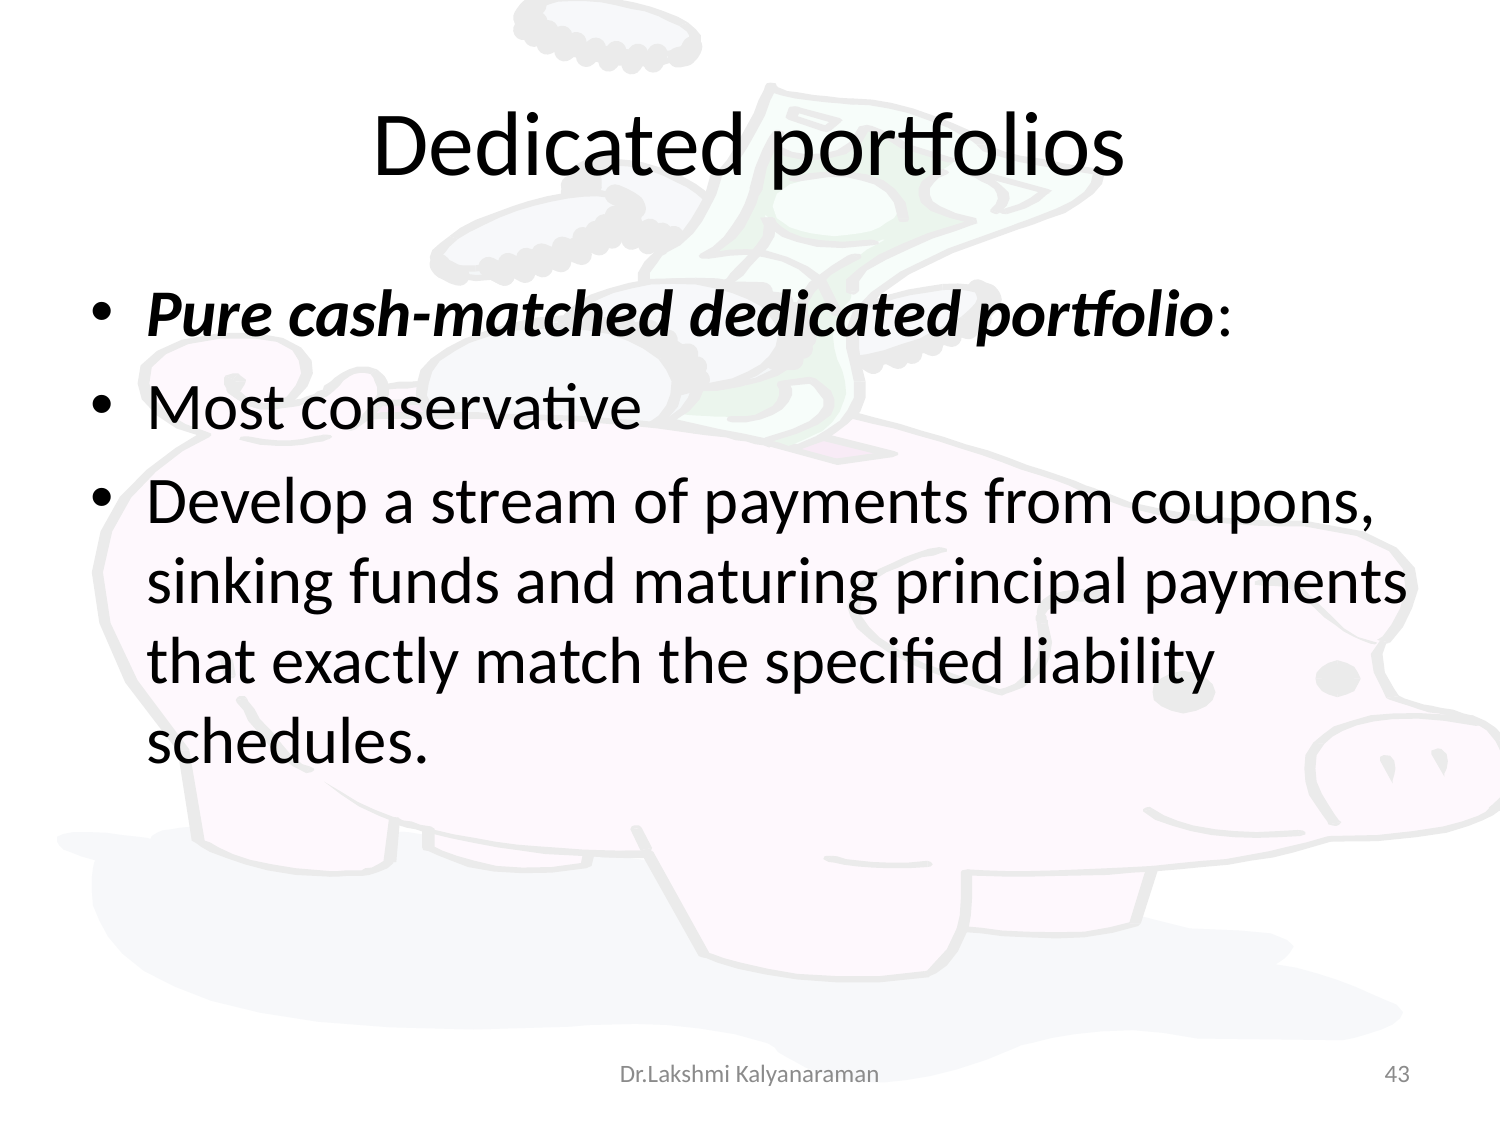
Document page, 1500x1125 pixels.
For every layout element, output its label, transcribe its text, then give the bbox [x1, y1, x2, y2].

footer Dr.Lakshmi Kalyanaraman [512, 1042, 988, 1103]
slide_number 43 [1074, 1042, 1425, 1103]
title Dedicated portfolios [75, 45, 1425, 233]
list Pure cash-matched dedicated portfolio: Most conservative Develop a stream of payments from coupons, sinking funds and maturing principal payments that exactly match the specified liability schedules. [75, 262, 1425, 1005]
